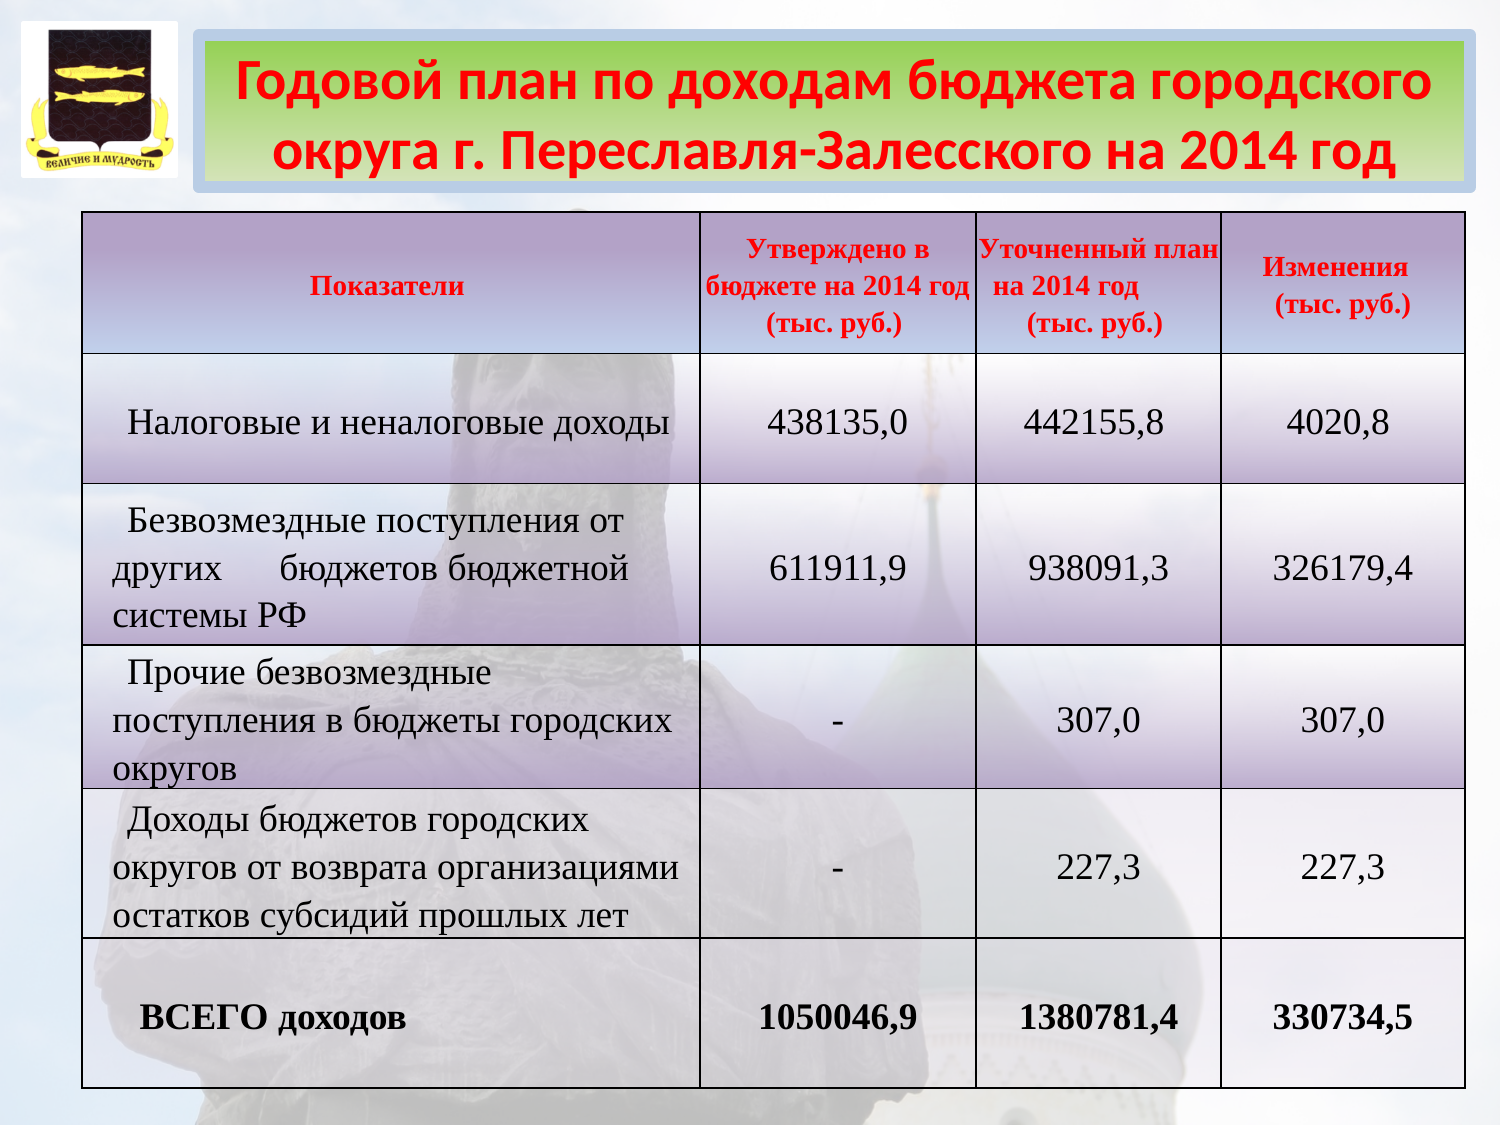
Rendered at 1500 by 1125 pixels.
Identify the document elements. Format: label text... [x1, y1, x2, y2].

table_header Изменения (тыс. руб.) [1222, 213, 1464, 353]
table_header Показатели [83, 213, 699, 353]
table_cell 442155,8 [977, 354, 1220, 483]
text_box [21, 21, 178, 178]
table_cell 938091,3 [977, 484, 1220, 644]
table_cell 326179,4 [1222, 484, 1464, 644]
table_cell - [701, 646, 975, 788]
table_cell 307,0 [977, 646, 1220, 788]
table_cell 330734,5 [1222, 939, 1464, 1087]
table_cell 4020,8 [1222, 354, 1464, 483]
table_cell 1380781,4 [977, 939, 1220, 1087]
table_cell 227,3 [1222, 789, 1464, 937]
table_cell Прочие безвозмездные поступления в бюджеты городских округов [83, 646, 699, 788]
text_box Годовой план по доходам бюджета городского округа г. Переславля-Залесского на 2014 год [197, 33, 1472, 189]
table_cell 307,0 [1222, 646, 1464, 788]
table_cell 438135,0 [701, 354, 975, 483]
table_header Утверждено в бюджете на 2014 год (тыс. руб.) [701, 213, 975, 353]
table_cell Безвозмездные поступления от других бюджетов бюджетной системы РФ [83, 484, 699, 644]
table_cell ВСЕГО доходов [83, 939, 699, 1087]
table_cell 611911,9 [701, 484, 975, 644]
table_cell Доходы бюджетов городских округов от возврата организациями остатков субсидий прошлых лет [83, 789, 699, 937]
table_cell 1050046,9 [701, 939, 975, 1087]
table_cell 227,3 [977, 789, 1220, 937]
table_cell Налоговые и неналоговые доходы [83, 354, 699, 483]
table_cell - [701, 789, 975, 937]
table_header Уточненный план на 2014 год (тыс. руб.) [977, 213, 1220, 353]
